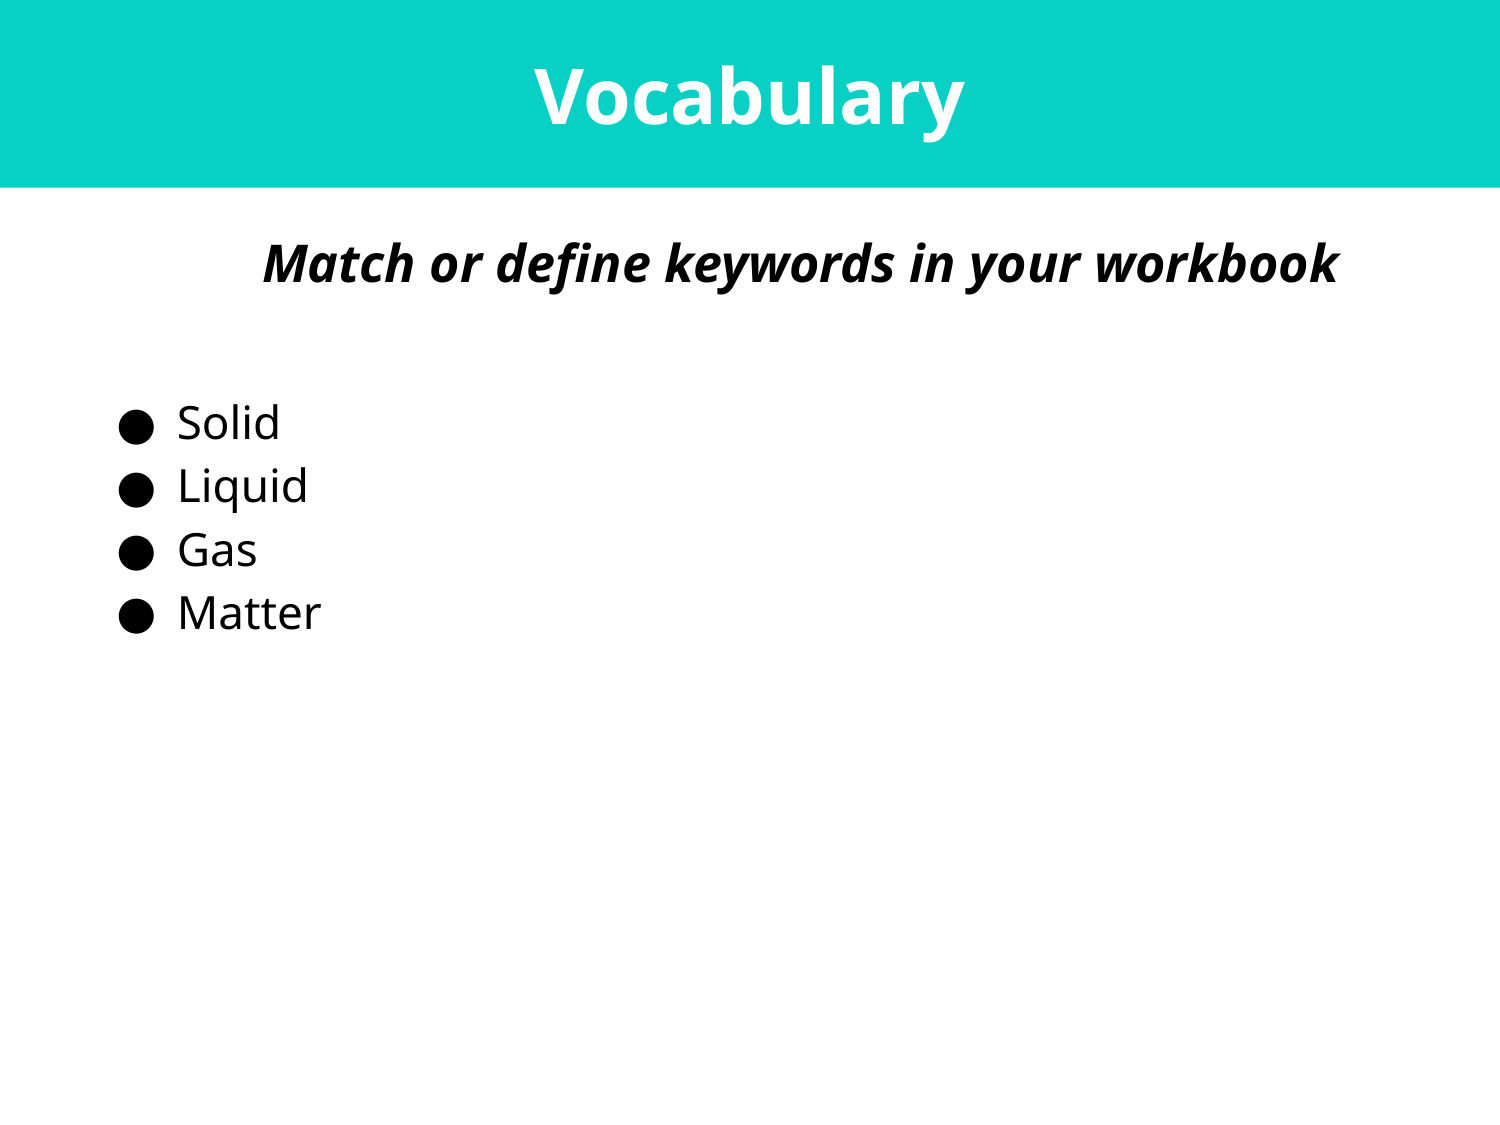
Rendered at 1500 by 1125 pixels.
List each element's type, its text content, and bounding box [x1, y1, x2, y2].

text_box Vocabulary [0, 0, 1500, 188]
text_box Match or define keywords in your workbook [6, 222, 1454, 314]
text_box Solid Liquid Gas Matter [101, 385, 1452, 691]
